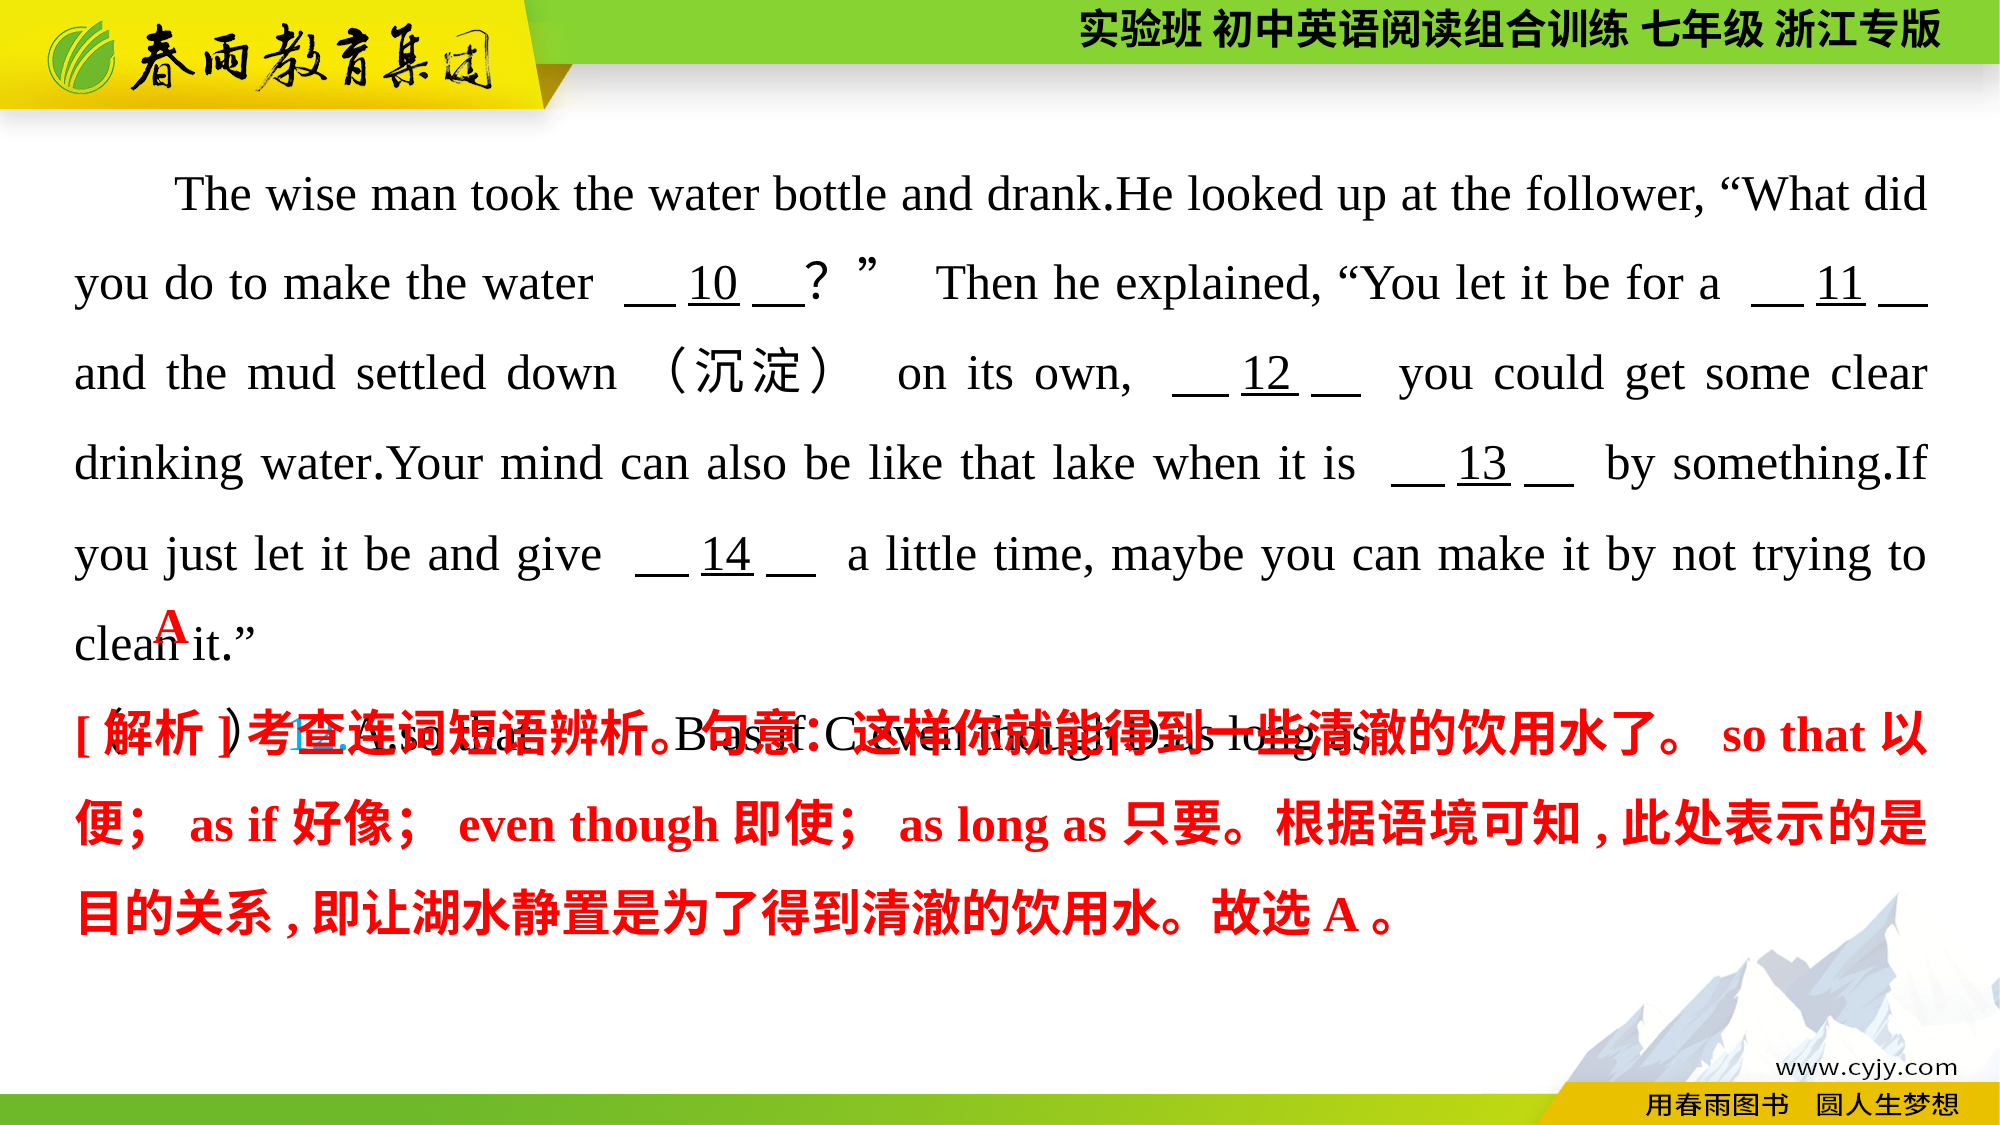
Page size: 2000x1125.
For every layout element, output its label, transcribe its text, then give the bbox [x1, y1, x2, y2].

text_box A [138, 586, 204, 661]
text_box [解析]考查连词短语辨析。句意：这样你就能得到一些清澈的饮用水了。so that以便；as if好像；even though即使；as long as只要。根据语境可知,此处表示的是目的关系,即让湖水静置是为了得到清澈的饮用水。故选A。 [59, 664, 1944, 950]
list The wise man took the water bottle and drank.He looked up at the follower, “What did you do to make the water 10 ？” Then he explained, “You let it be for a 11 and the mud settled down（沉淀） on its own, 12 you could get some clear drinking water.Your mind can also be like that lake when it is 13 by something.If you just let it be and give 14 a little time, maybe you can make it by not trying to clean it.” （ ）12.A.so that B.as if C.even though D.as long as [59, 122, 1944, 664]
picture [0, 0, 2000, 1125]
